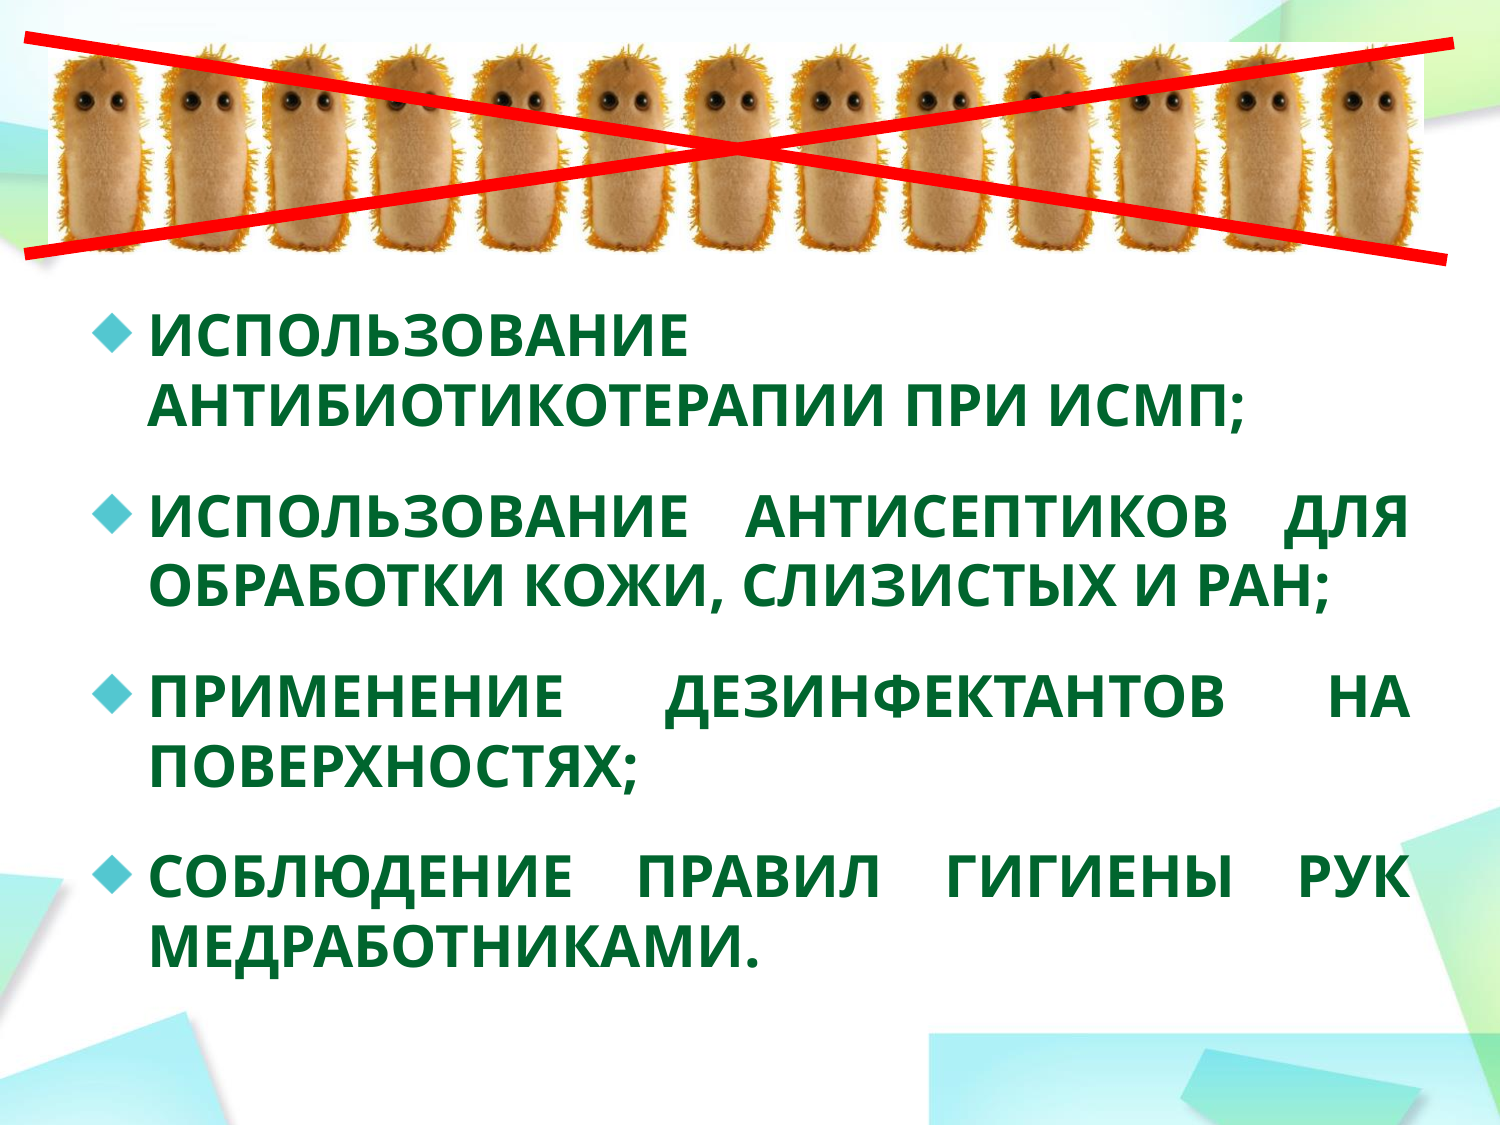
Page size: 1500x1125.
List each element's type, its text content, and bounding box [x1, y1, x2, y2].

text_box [23, 36, 1448, 261]
picture [0, 0, 1500, 1125]
list ИСПОЛЬЗОВАНИЕ АНТИБИОТИКОТЕРАПИИ ПРИ ИСМП; ИСПОЛЬЗОВАНИЕ АНТИСЕПТИКОВ ДЛЯ ОБРАБОТКИ КОЖИ, СЛИЗИСТЫХ И РАН; ПРИМЕНЕНИЕ ДЕЗИНФЕКТАНТОВ НА ПОВЕРХНОСТЯХ; СОБЛЮДЕНИЕ ПРАВИЛ ГИГИЕНЫ РУК МЕДРАБОТНИКАМИ. [76, 296, 1427, 1094]
